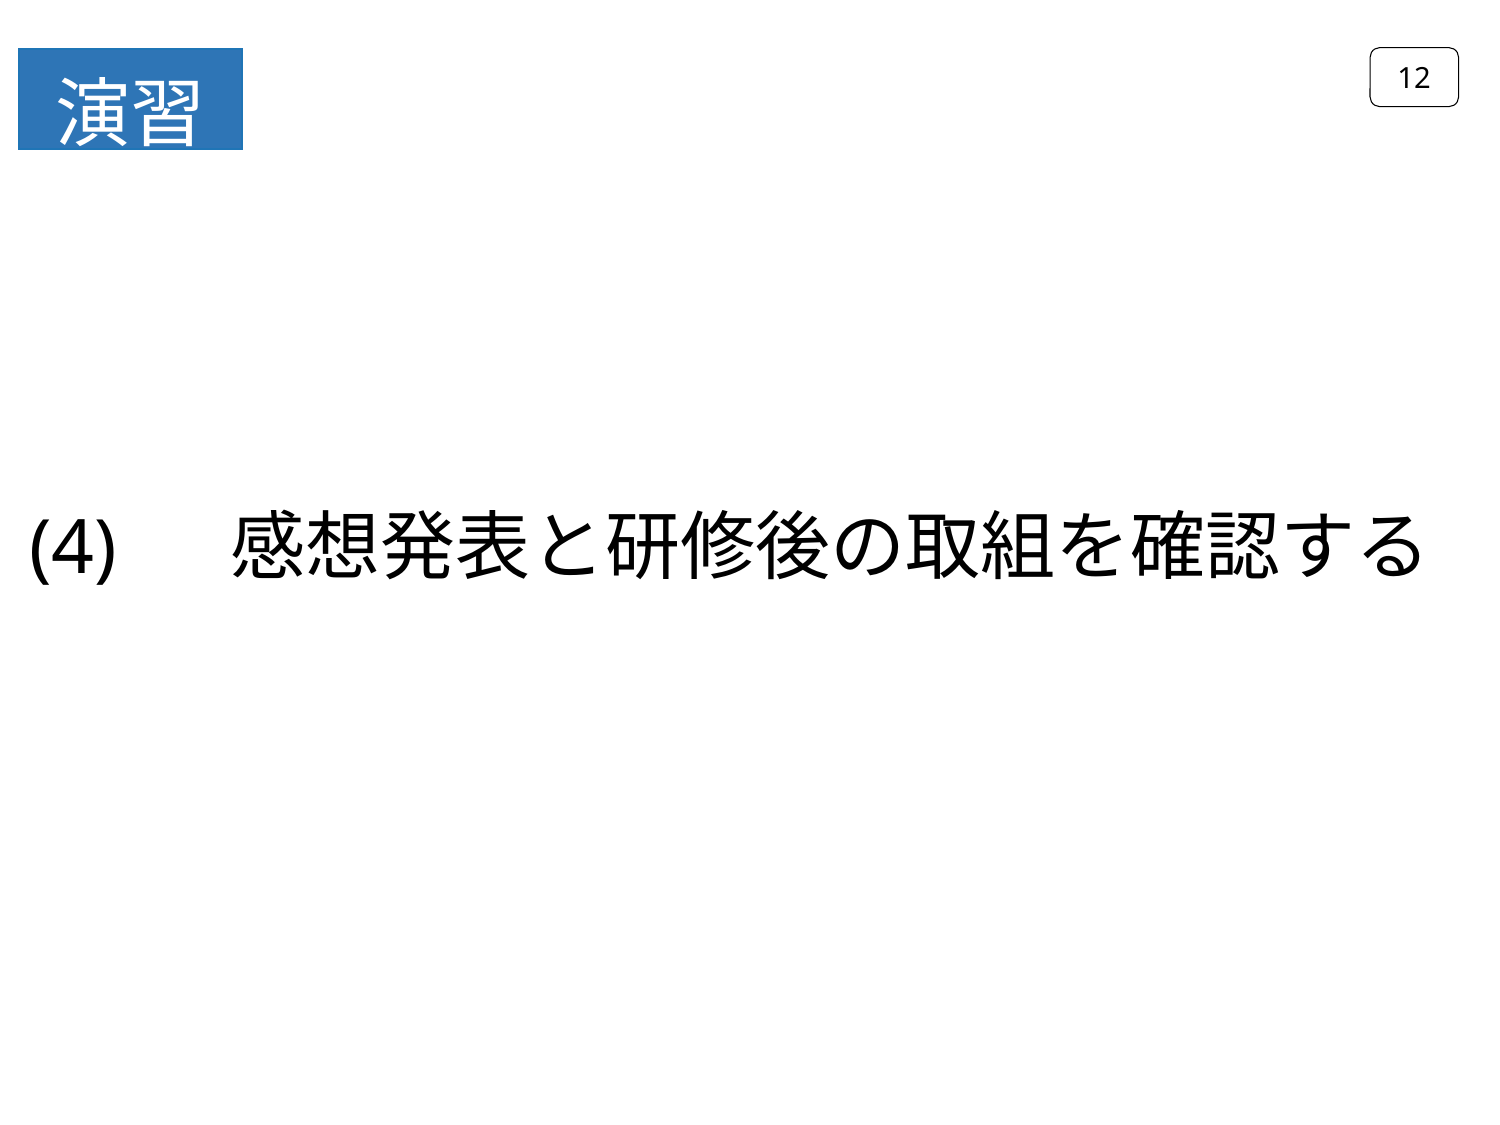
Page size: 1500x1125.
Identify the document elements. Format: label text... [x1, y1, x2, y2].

text_box 12 [1368, 46, 1460, 108]
text_box 演習 [18, 48, 243, 150]
text_box (4) 感想発表と研修後の取組を確認する [14, 491, 1484, 597]
